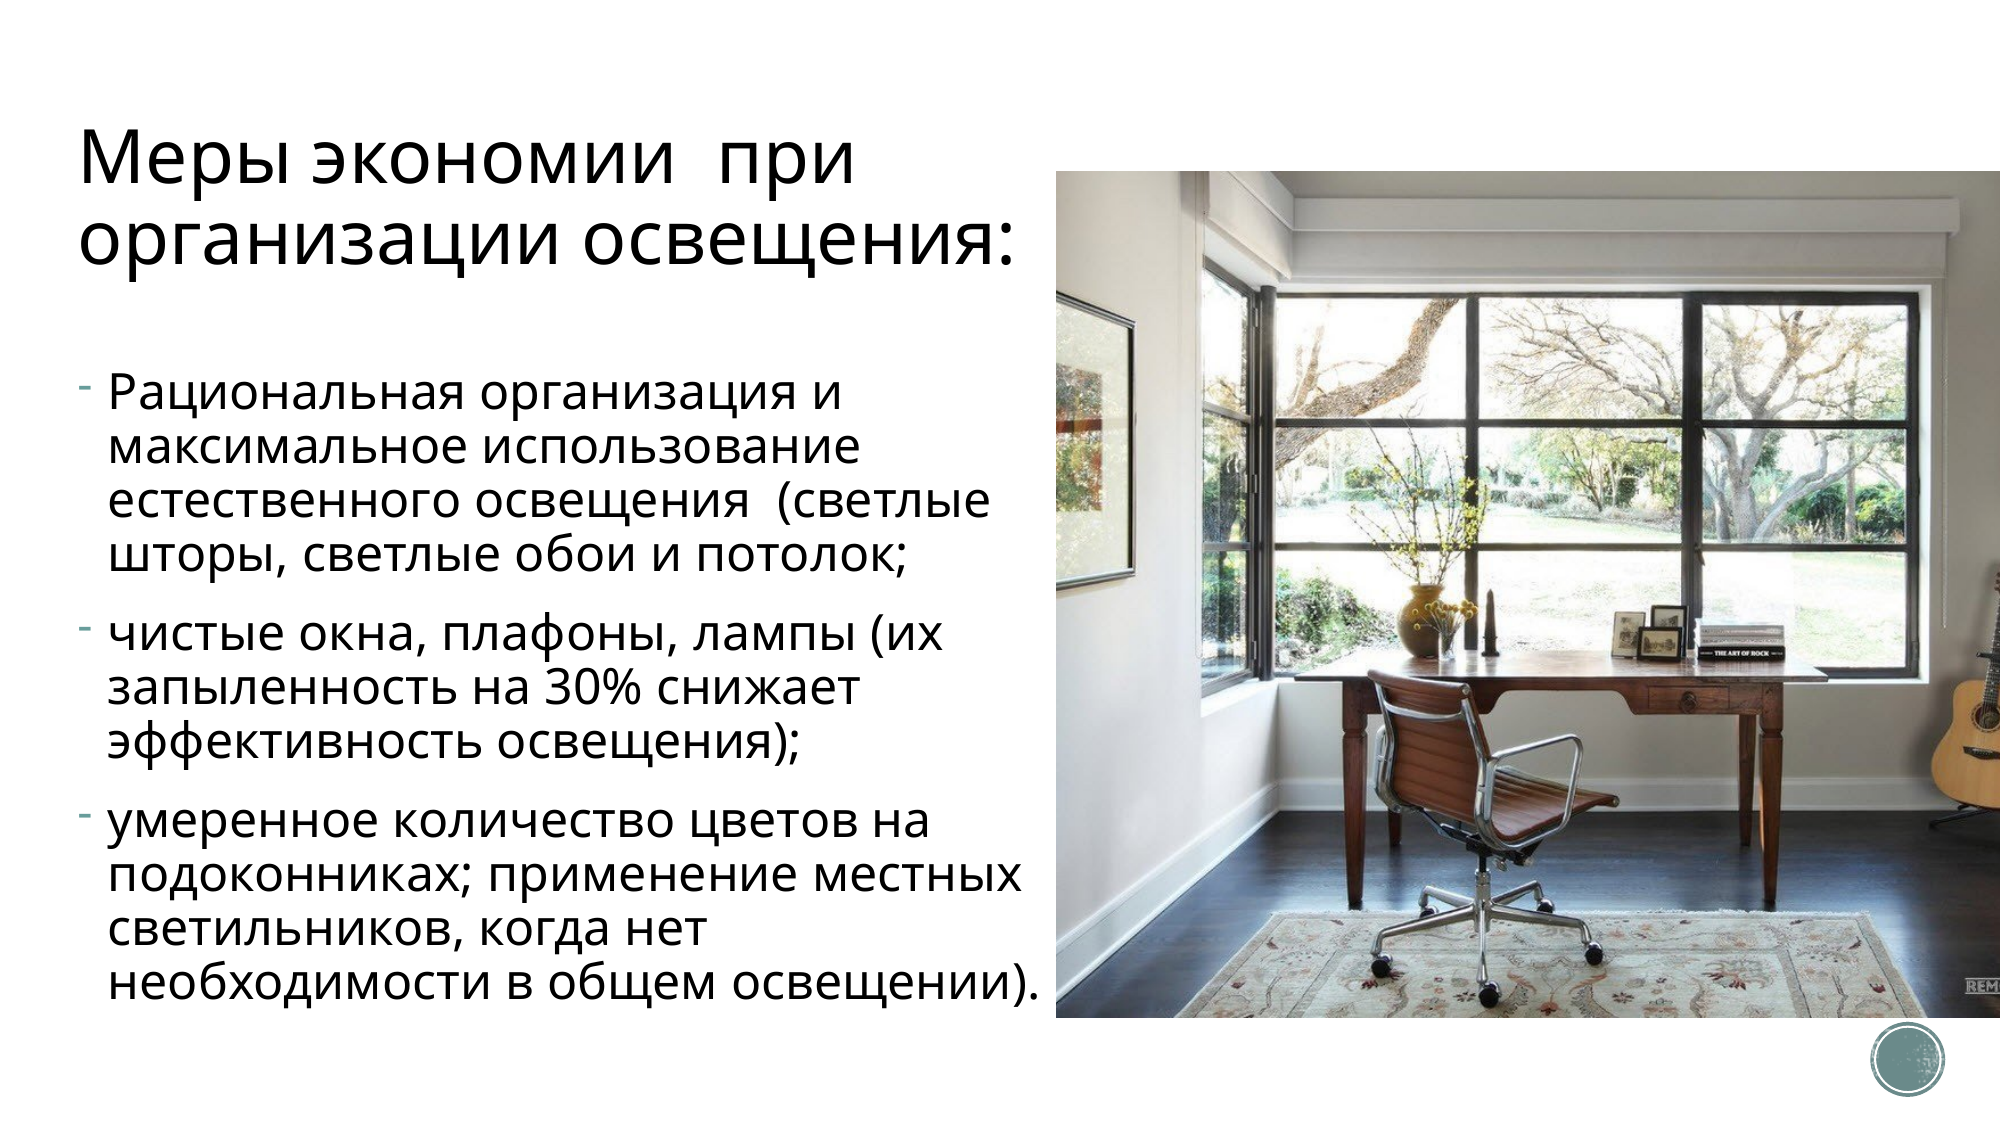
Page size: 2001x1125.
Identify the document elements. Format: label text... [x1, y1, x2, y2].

title Меры экономии при организации освещения: [63, 67, 1185, 332]
picture [1056, 171, 2000, 1018]
list Рациональная организация и максимальное использование естественного освещения (светлые шторы, светлые обои и потолок; чистые окна, плафоны, лампы (их запыленность на 30% снижает эффективность освещения); умеренное количество цветов на подоконниках; применение местных светильников, когда нет необходимости в общем освещении). [63, 358, 1057, 1024]
